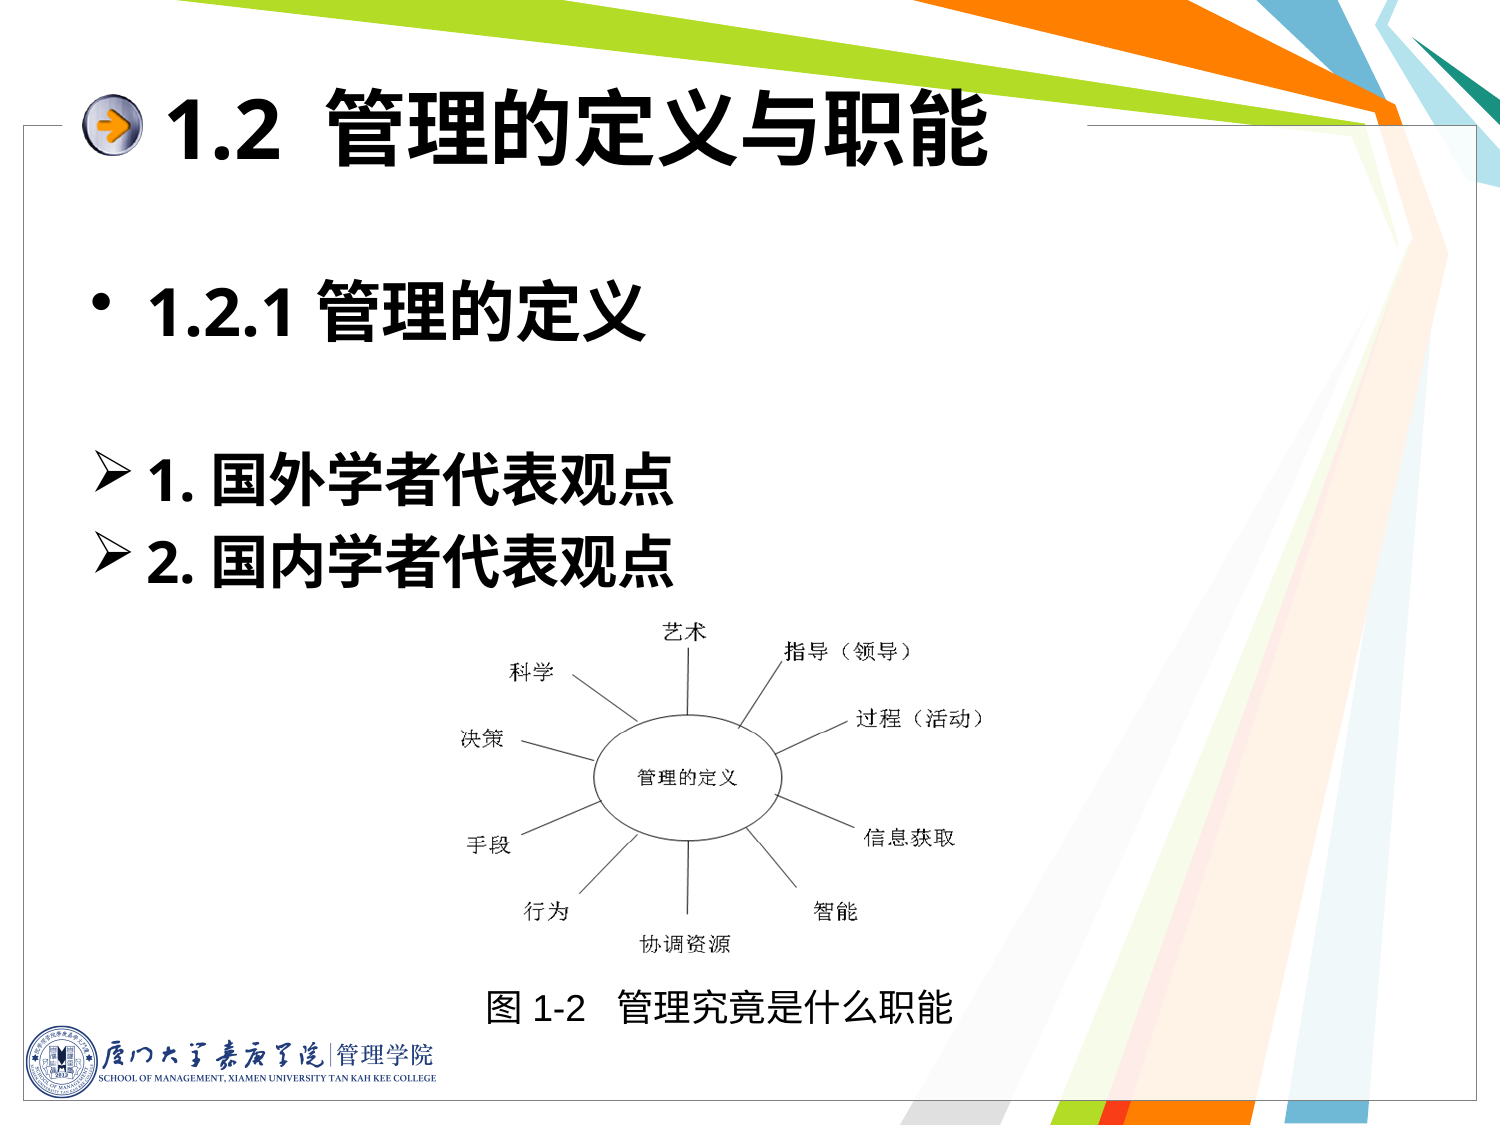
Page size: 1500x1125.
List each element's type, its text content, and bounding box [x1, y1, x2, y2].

list 1.2.1管理的定义 1.国外学者代表观点 2.国内学者代表观点 [75, 262, 1425, 1005]
picture [82, 94, 143, 156]
text_box 图1-2 管理究竟是什么职能 [471, 976, 969, 1036]
picture [24, 1024, 438, 1100]
title 1.2 管理的定义与职能 [148, 32, 1182, 220]
picture [442, 609, 1012, 961]
